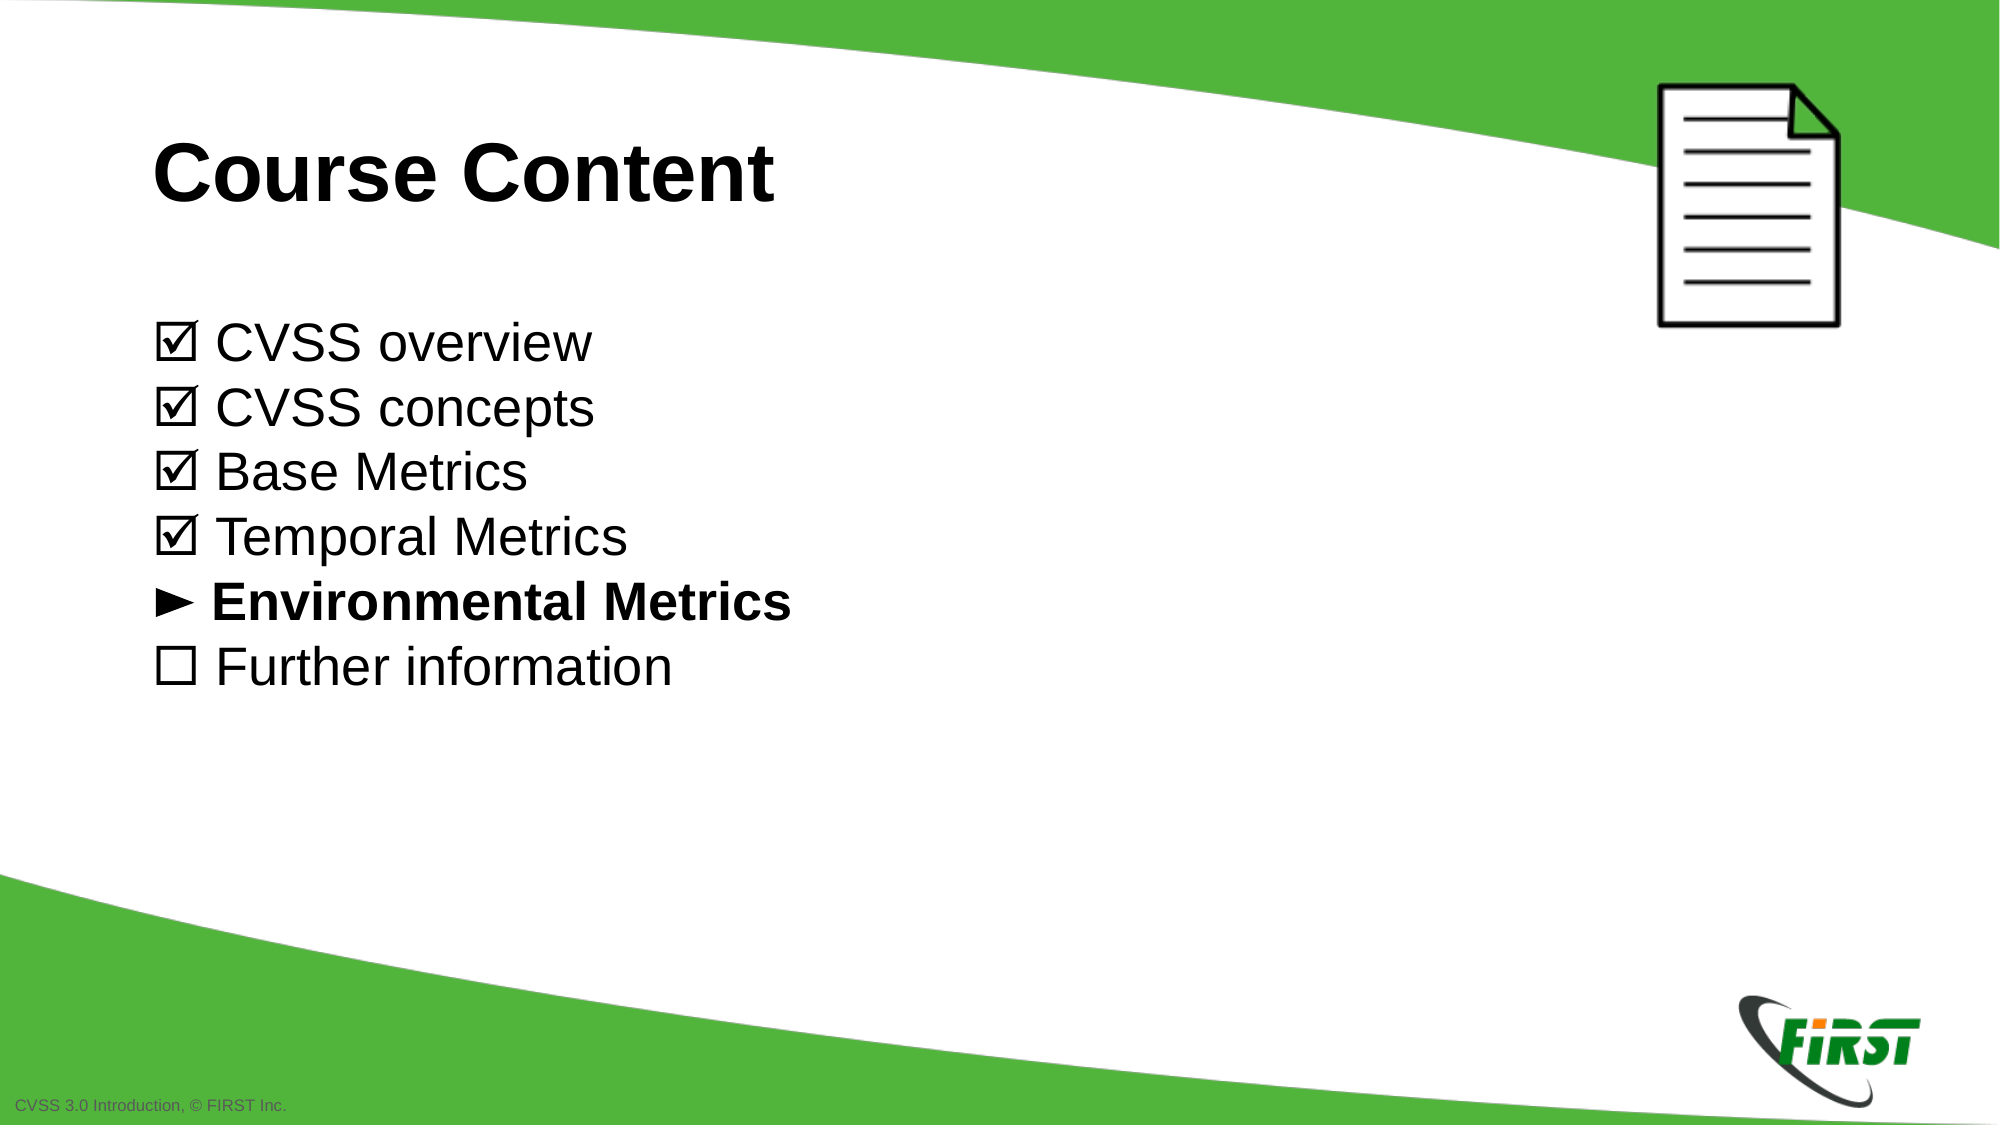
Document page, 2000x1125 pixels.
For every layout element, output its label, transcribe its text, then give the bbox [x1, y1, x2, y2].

picture [0, 0, 2000, 1125]
text_box ☑ CVSS overview ☑ CVSS concepts ☑ Base Metrics ☑ Temporal Metrics ► Environmental Metrics  Further information [137, 299, 1863, 1014]
text_box Course Content [137, 59, 1548, 278]
